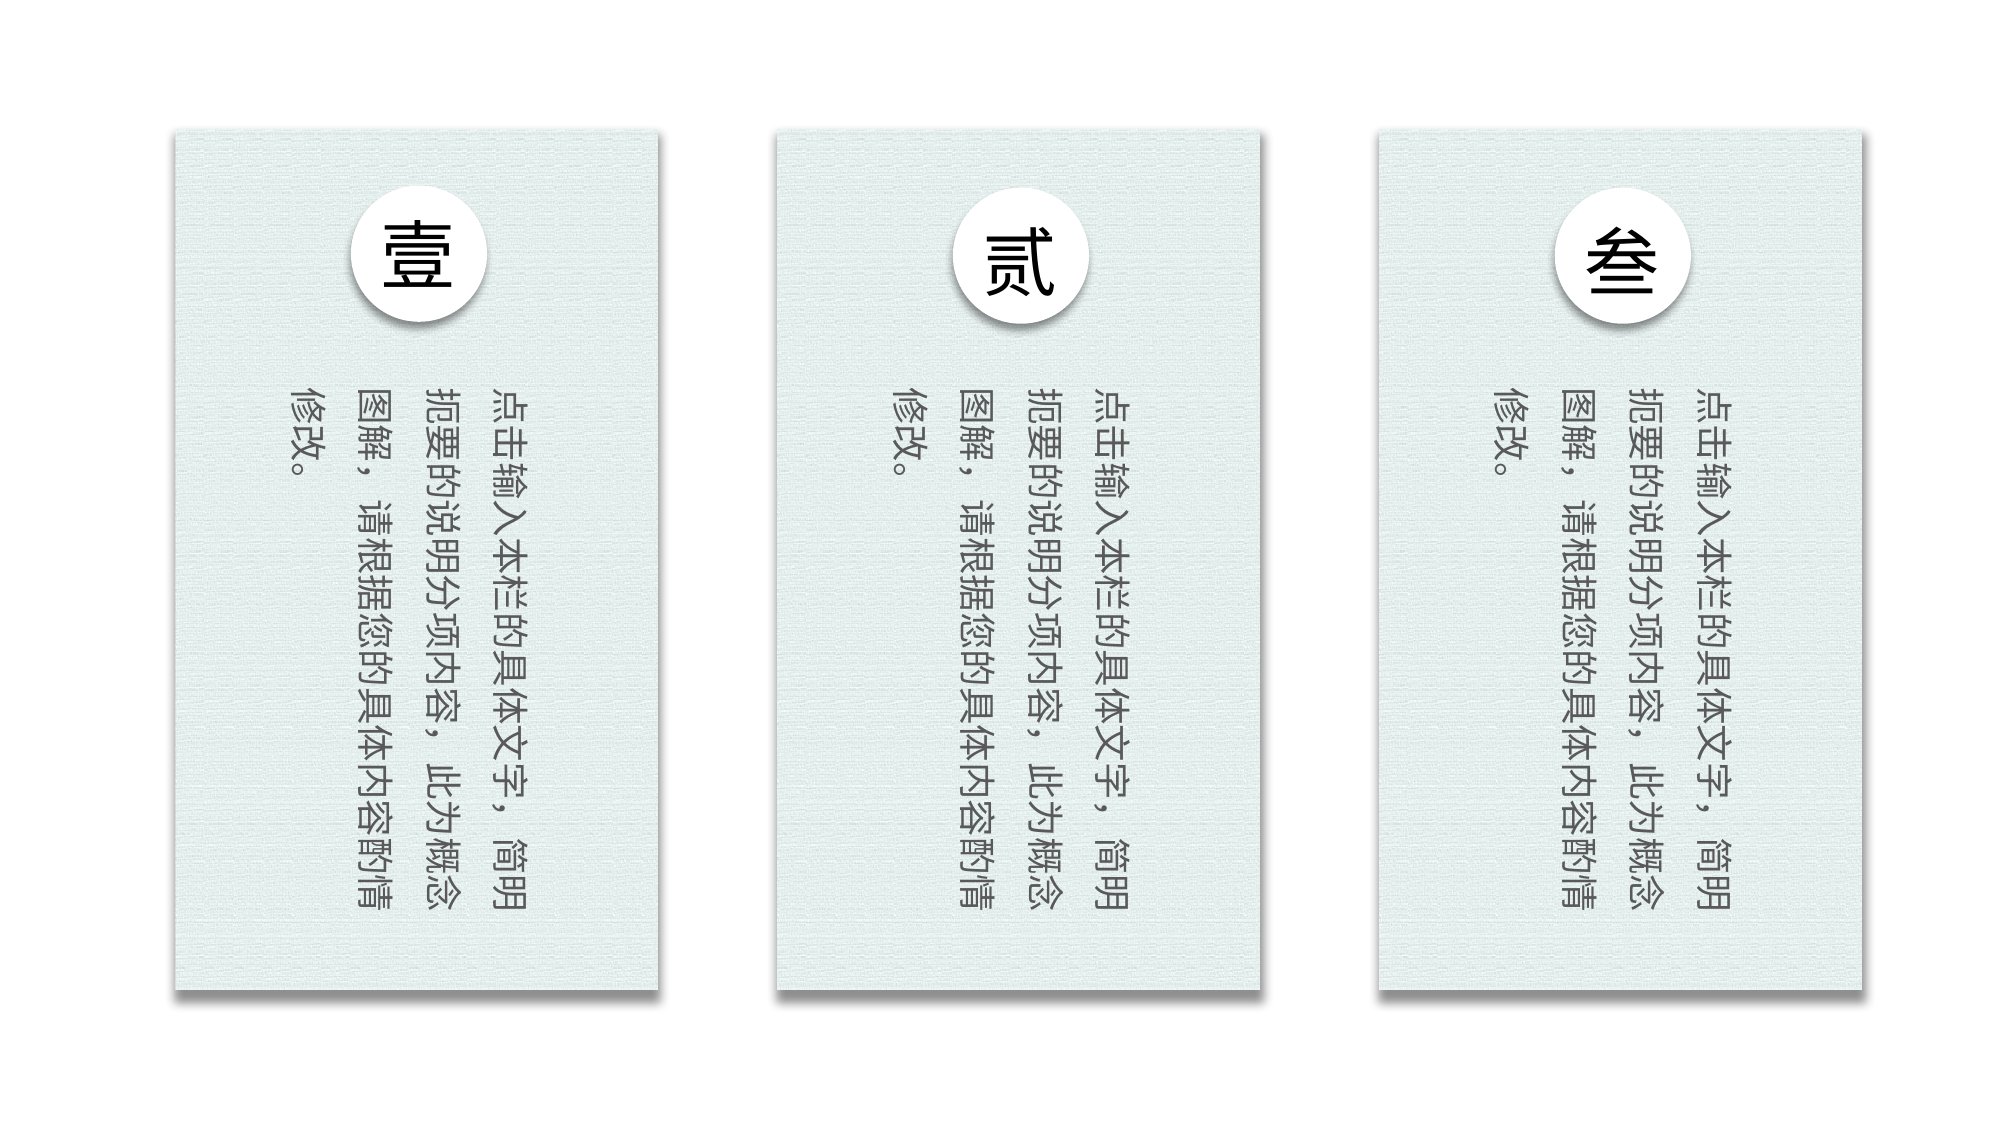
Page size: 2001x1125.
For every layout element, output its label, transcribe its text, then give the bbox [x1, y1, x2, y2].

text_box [952, 187, 1090, 324]
text_box 点击输入本栏的具体文字，简明扼要的说明分项内容，此为概念图解，请根据您的具体内容酌情修改。 [1464, 372, 1768, 938]
text_box 点击输入本栏的具体文字，简明扼要的说明分项内容，此为概念图解，请根据您的具体内容酌情修改。 [862, 372, 1166, 938]
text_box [350, 185, 488, 322]
text_box [1378, 128, 1863, 991]
text_box [174, 128, 659, 991]
text_box [776, 128, 1261, 991]
text_box 点击输入本栏的具体文字，简明扼要的说明分项内容，此为概念图解，请根据您的具体内容酌情修改。 [261, 372, 564, 938]
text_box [1554, 187, 1691, 324]
